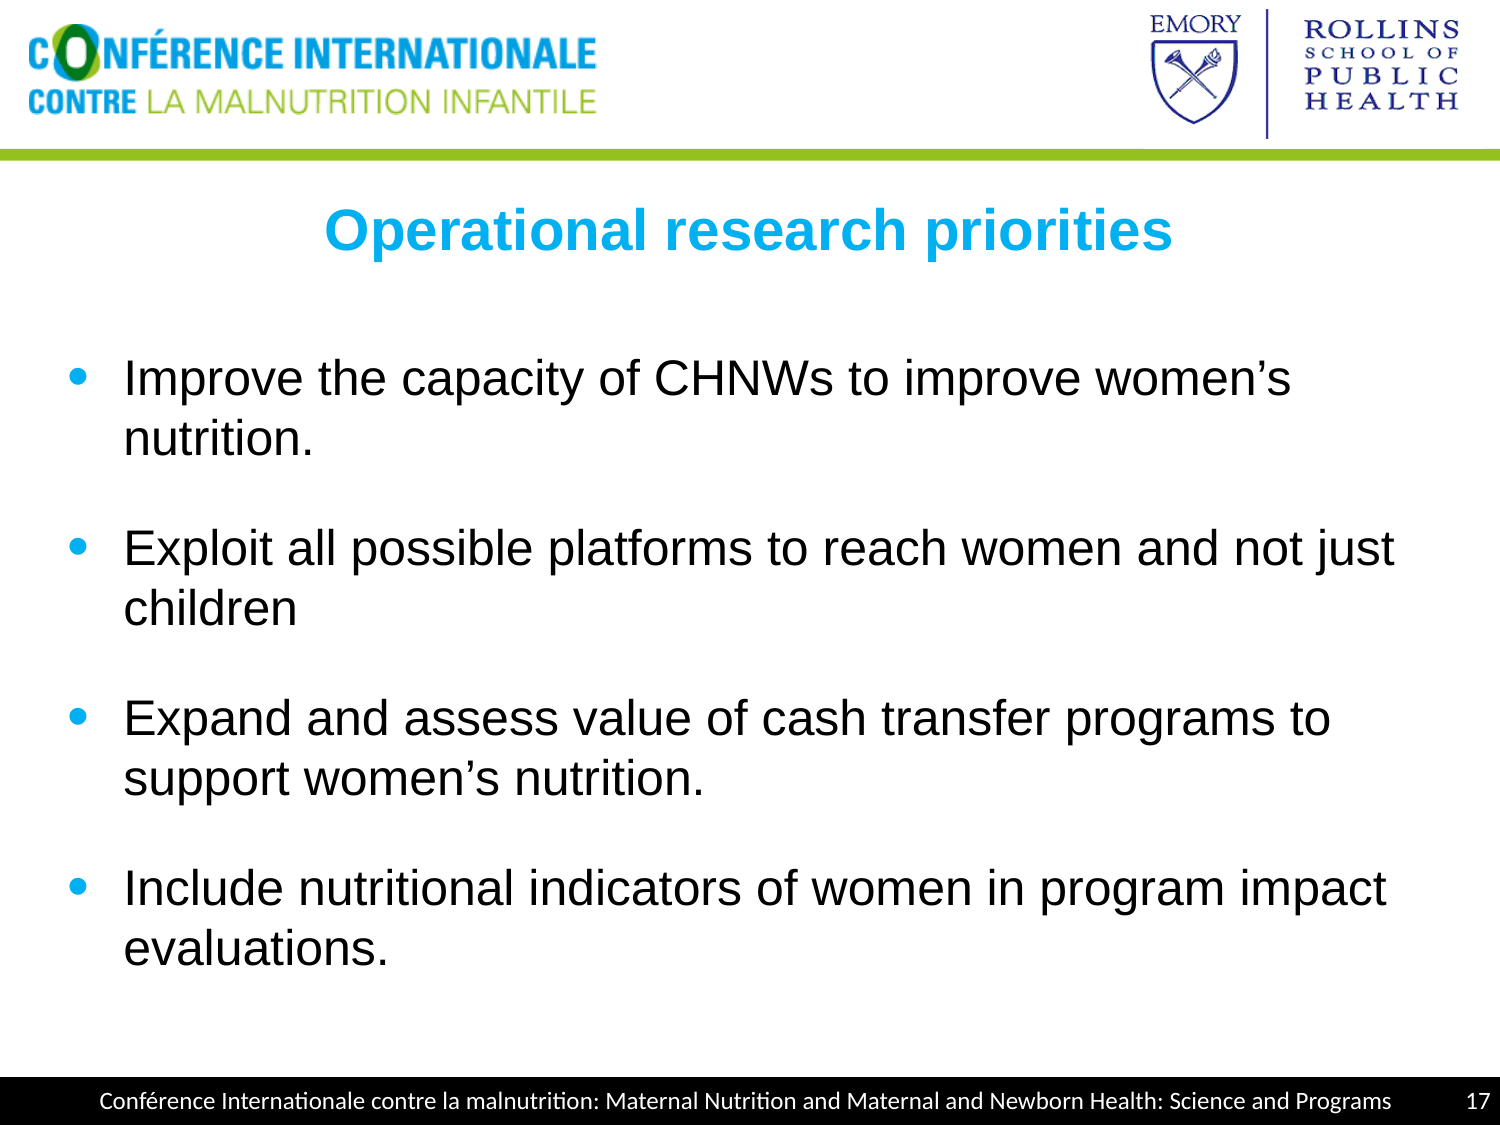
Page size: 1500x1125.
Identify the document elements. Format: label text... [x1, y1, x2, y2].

picture [29, 24, 597, 115]
footer Conférence Internationale contre la malnutrition: Maternal Nutrition and Maternal and Newborn Health: Science and Programs [0, 1069, 1500, 1125]
text_box Improve the capacity of CHNWs to improve women’s nutrition. Exploit all possible platforms to reach women and not just children Expand and assess value of cash transfer programs to support women’s nutrition. Include nutritional indicators of women in program impact evaluations. [33, 338, 1434, 1000]
text_box [0, 147, 1500, 163]
picture [1144, 0, 1483, 150]
text_box Operational research priorities [0, 184, 1500, 270]
